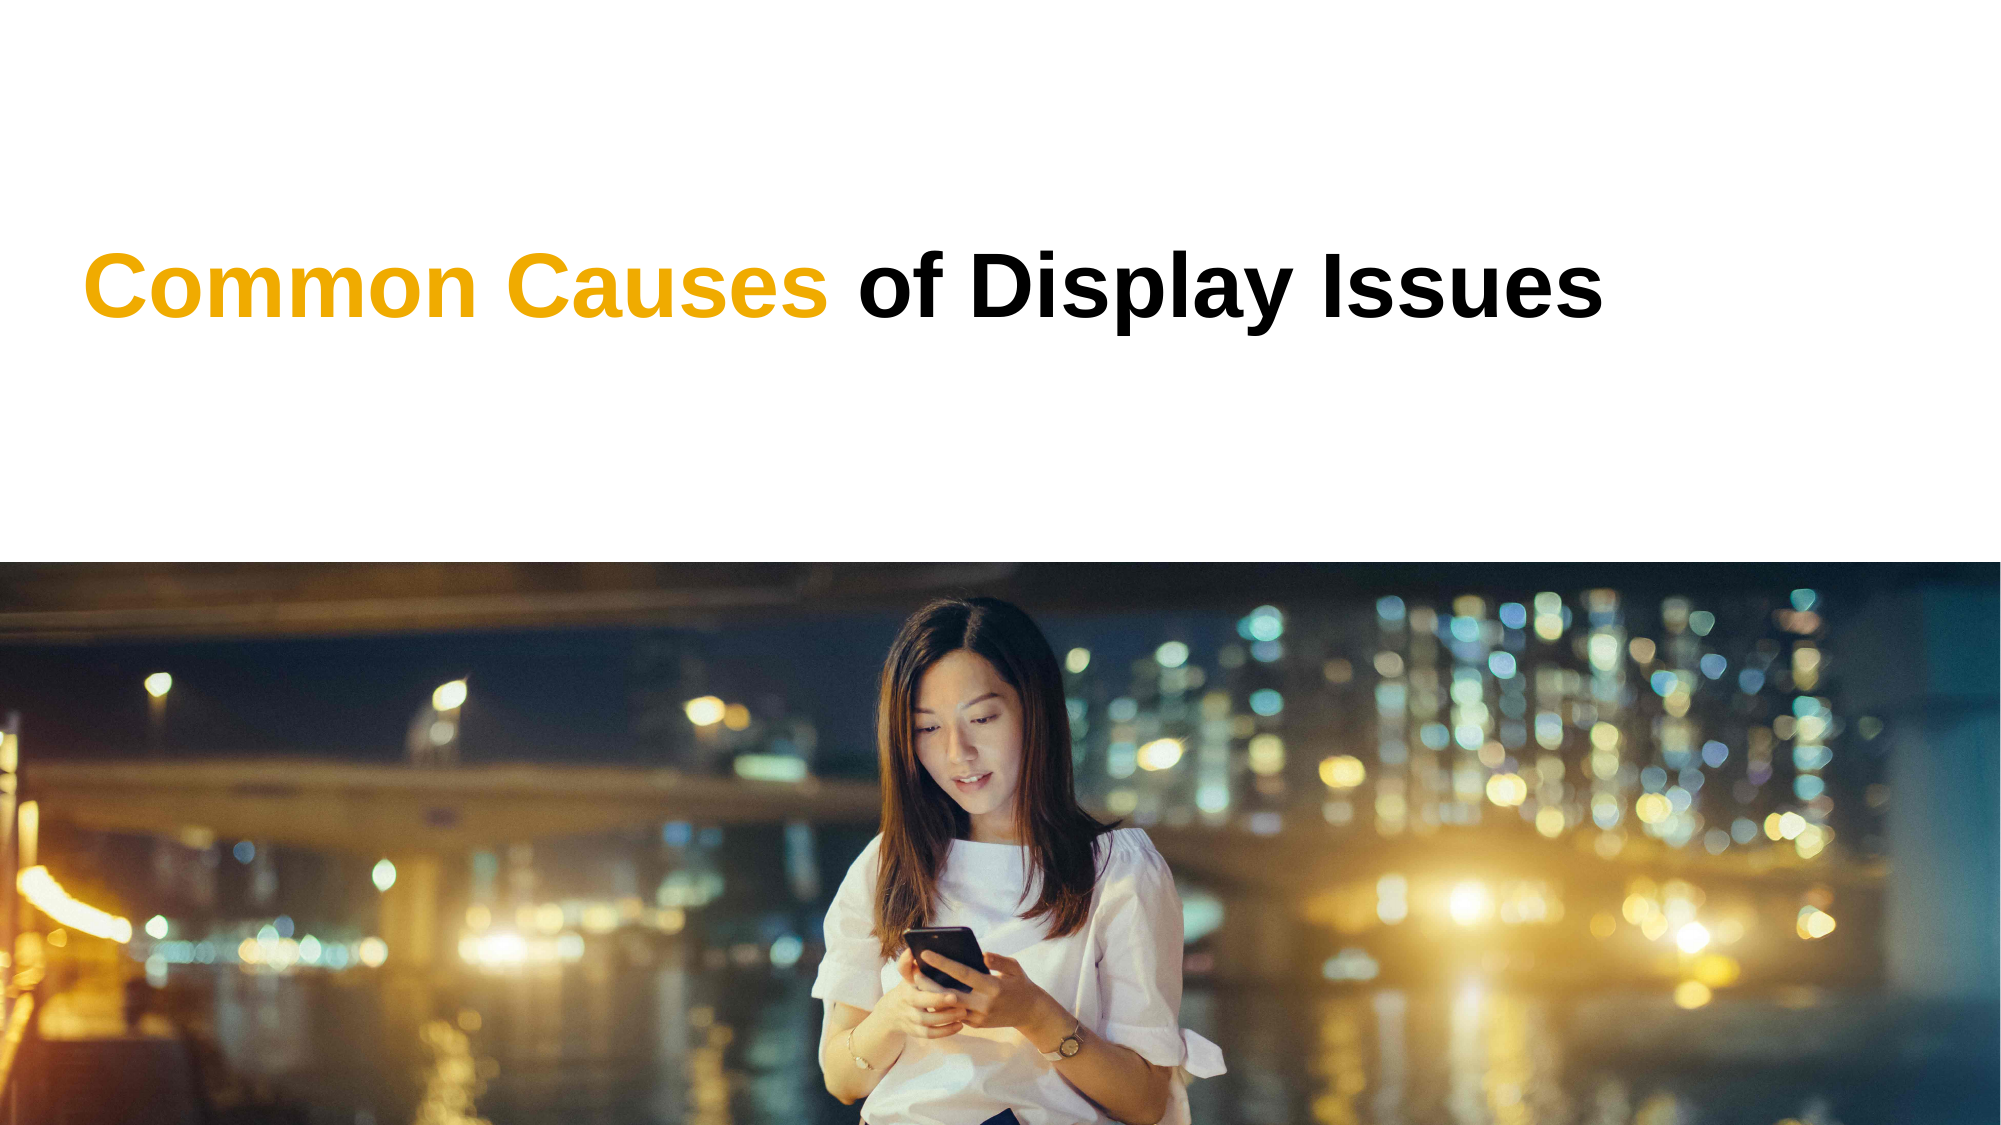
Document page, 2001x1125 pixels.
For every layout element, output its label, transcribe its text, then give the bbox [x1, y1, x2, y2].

picture [0, 561, 2001, 1125]
title Common Causes of Display Issues [82, 225, 1918, 337]
